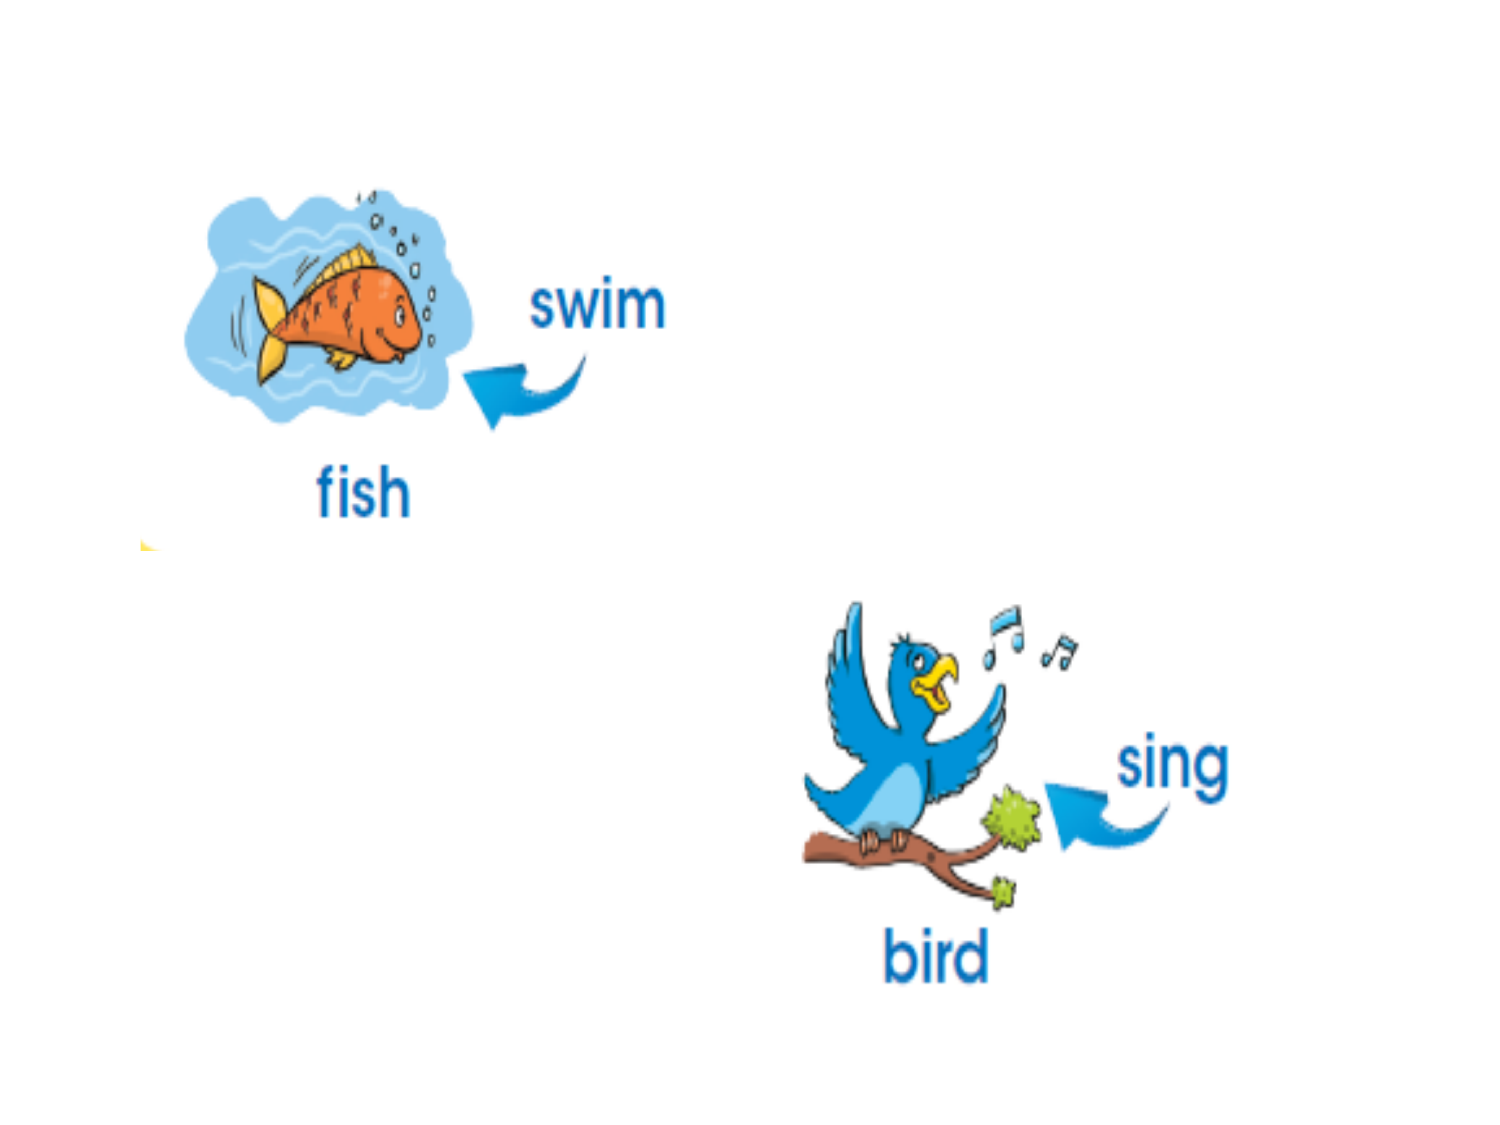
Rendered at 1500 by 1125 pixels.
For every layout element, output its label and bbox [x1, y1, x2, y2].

picture [140, 81, 820, 551]
picture [773, 573, 1372, 1008]
